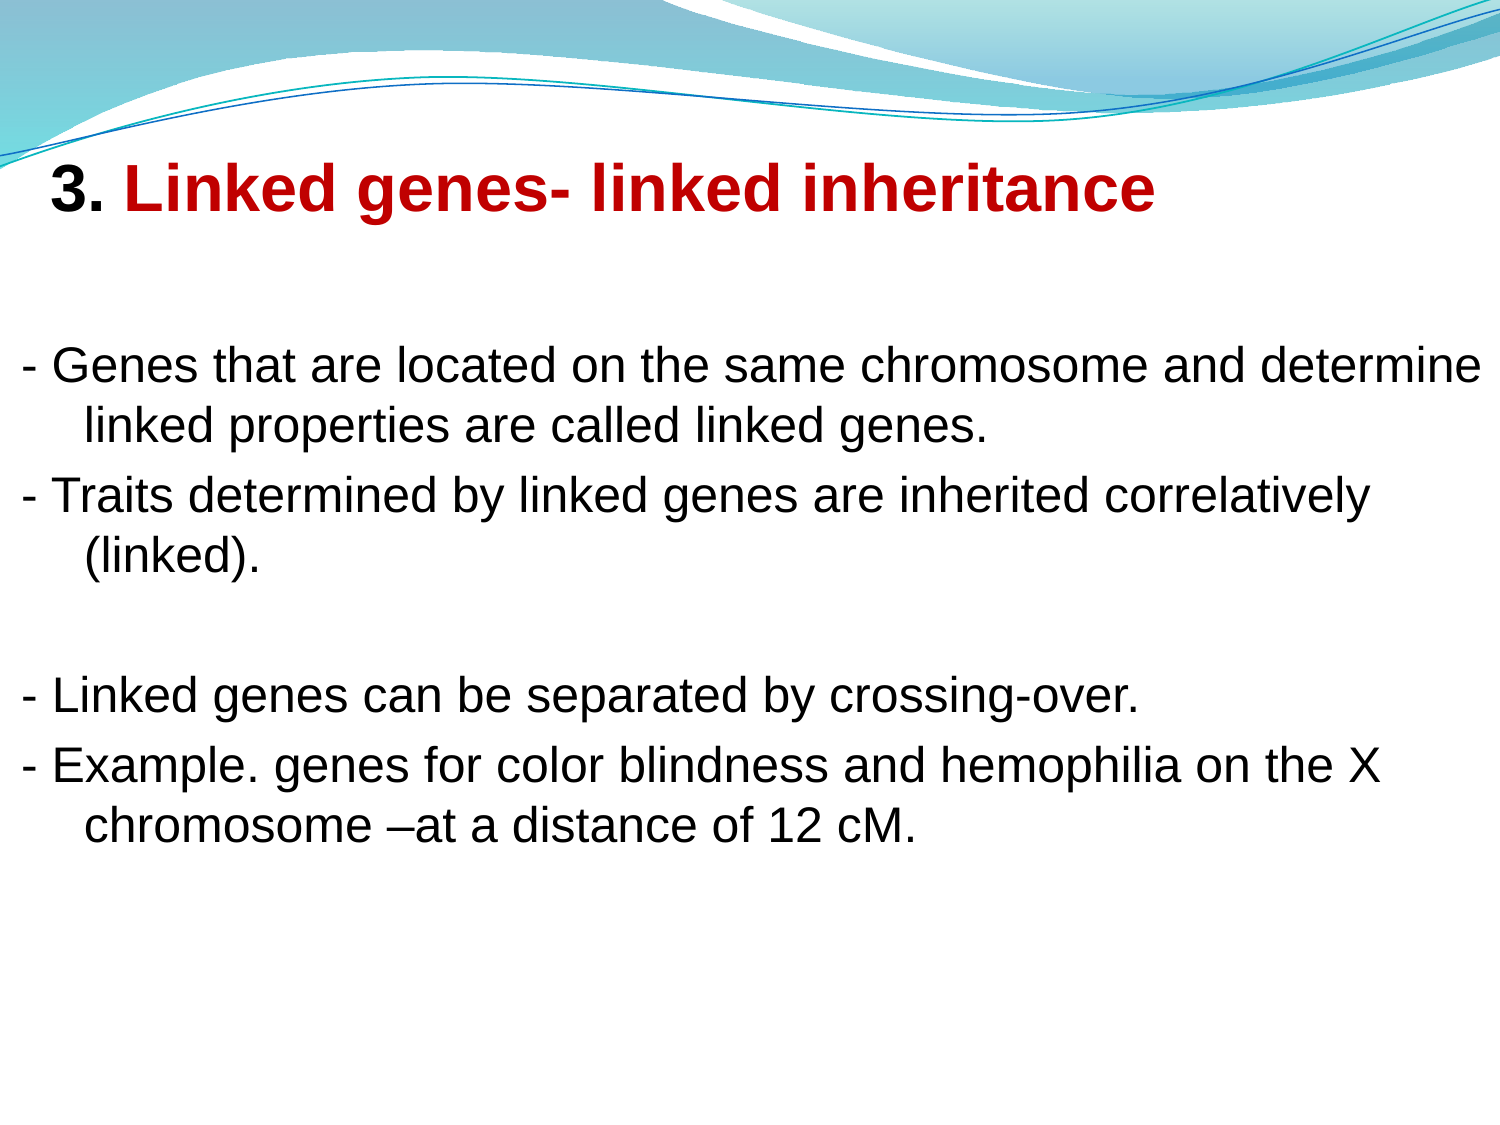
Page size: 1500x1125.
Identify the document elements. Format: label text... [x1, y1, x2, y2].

list - Genes that are located on the same chromosome and determine linked properties are called linked genes. - Traits determined by linked genes are inherited correlatively (linked). - Linked genes can be separated by crossing-over. - Example. genes for color blindness and hemophilia on the X chromosome –at a distance of 12 cM. [0, 324, 1500, 1038]
title 3. Linked genes- linked inheritance [50, 75, 1500, 225]
